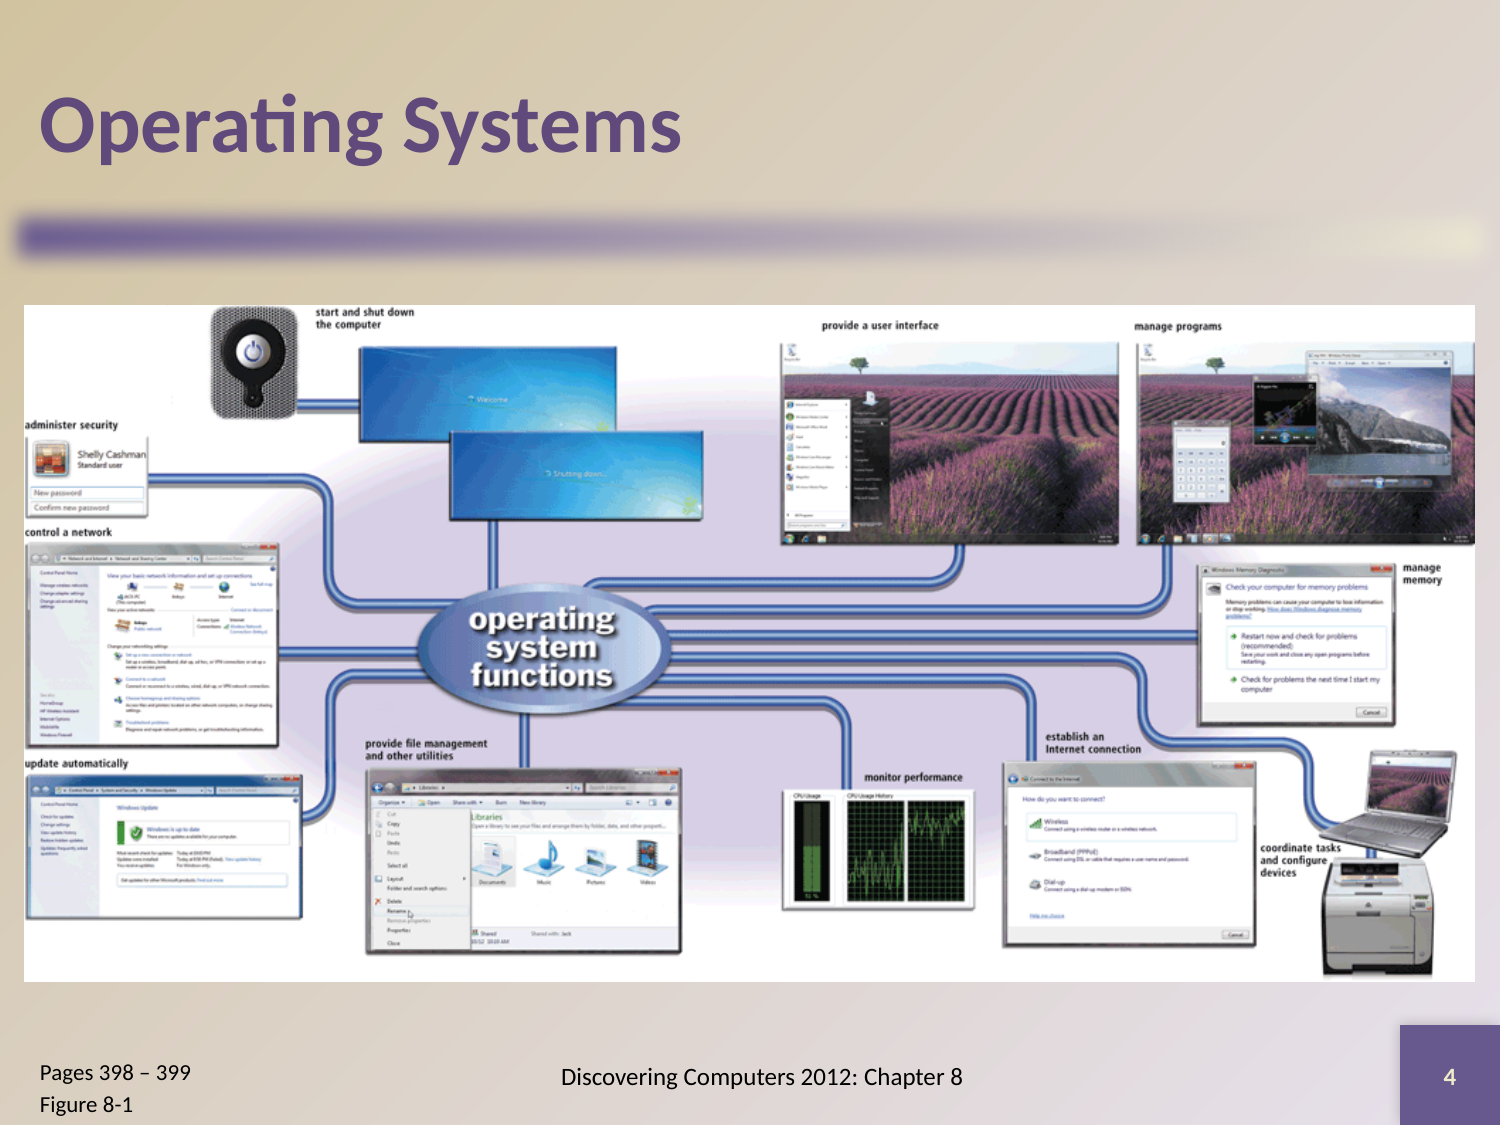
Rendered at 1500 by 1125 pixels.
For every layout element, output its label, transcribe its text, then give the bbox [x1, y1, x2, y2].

title Operating Systems [24, 24, 1475, 213]
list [24, 305, 1476, 982]
footer Discovering Computers 2012: Chapter 8 [450, 1037, 1075, 1113]
list Pages 398 – 399 Figure 8-1 [24, 1050, 300, 1125]
slide_number 4 [1400, 1025, 1500, 1125]
